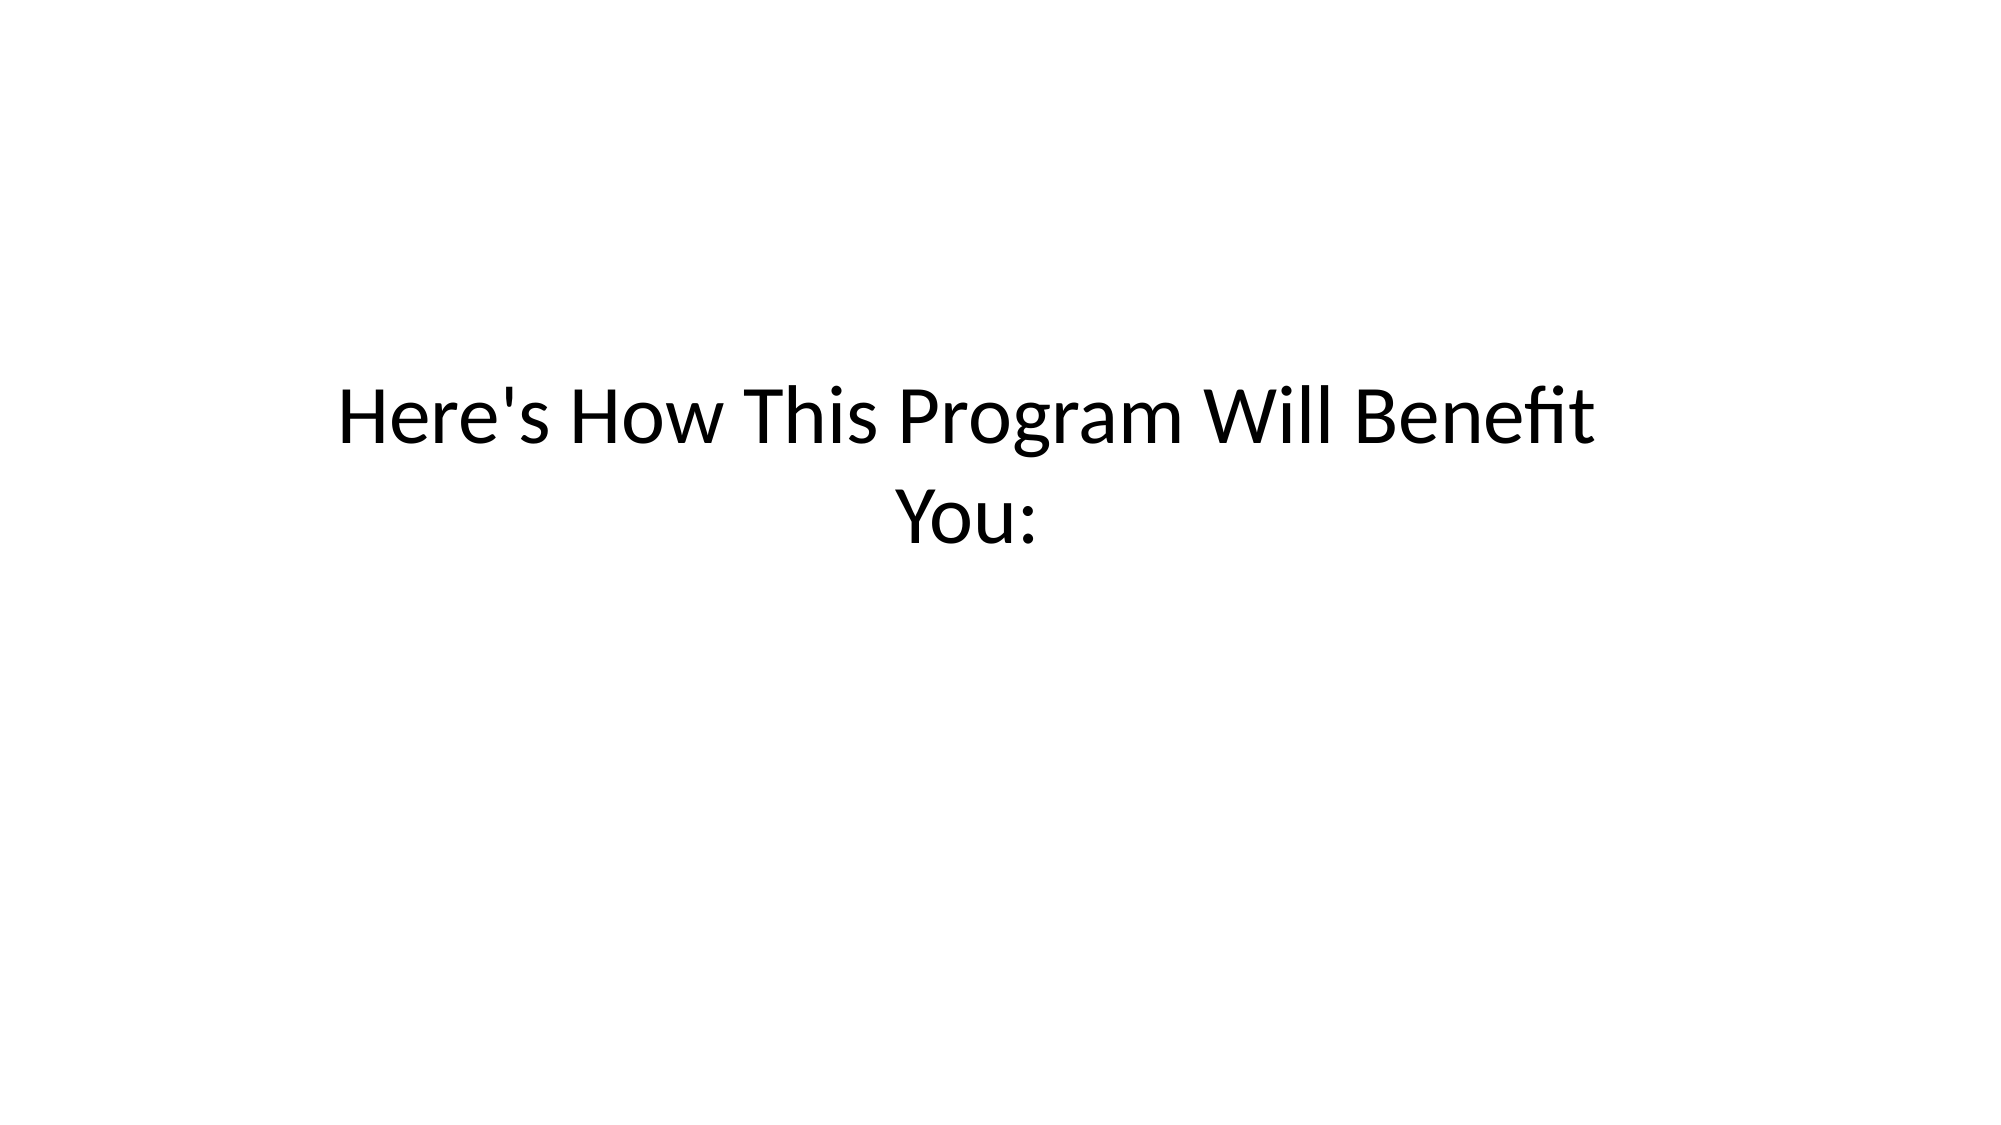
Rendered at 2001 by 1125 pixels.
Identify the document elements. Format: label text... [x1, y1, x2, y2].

text_box Here's How This Program Will Benefit You: [261, 352, 1674, 568]
